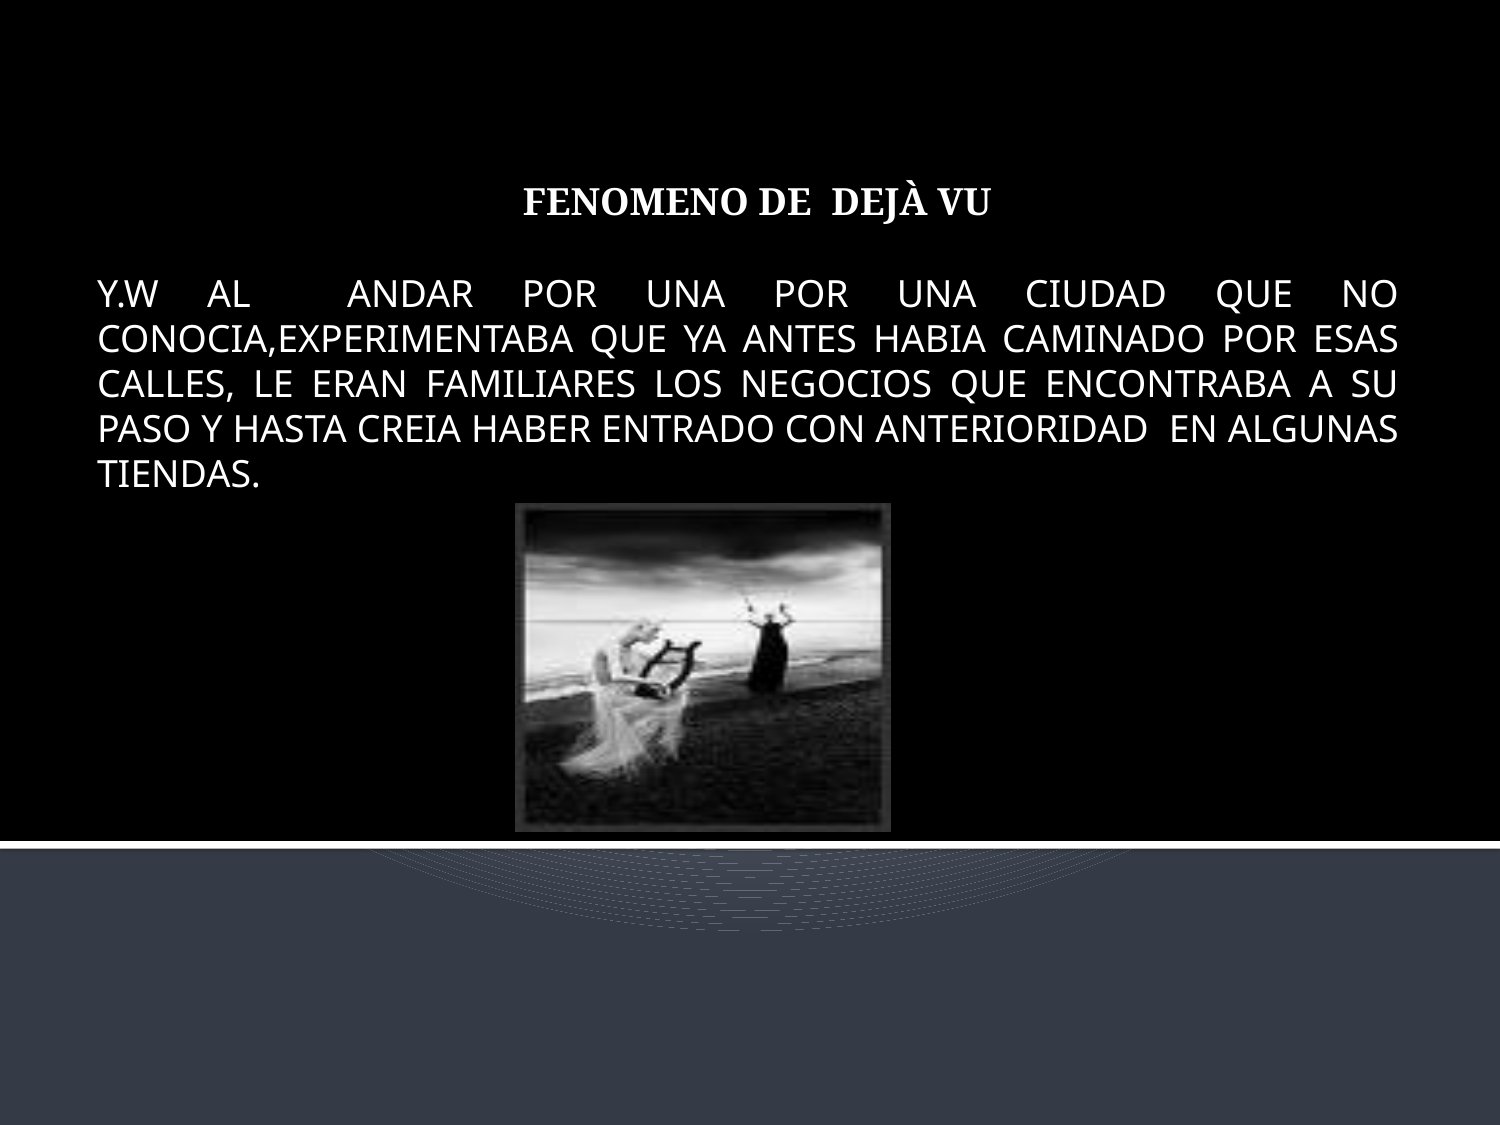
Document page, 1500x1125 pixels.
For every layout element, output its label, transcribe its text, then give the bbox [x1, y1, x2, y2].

subtitle FENOMENO DE DEJÀ VU [93, 58, 1419, 223]
title Y.W AL ANDAR POR UNA POR UNA CIUDAD QUE NO CONOCIA,EXPERIMENTABA QUE YA ANTES HABIA CAMINADO POR ESAS CALLES, LE ERAN FAMILIARES LOS NEGOCIOS QUE ENCONTRABA A SU PASO Y HASTA CREIA HABER ENTRADO CON ANTERIORIDAD EN ALGUNAS TIENDAS. [82, 269, 1407, 797]
picture [515, 503, 891, 832]
